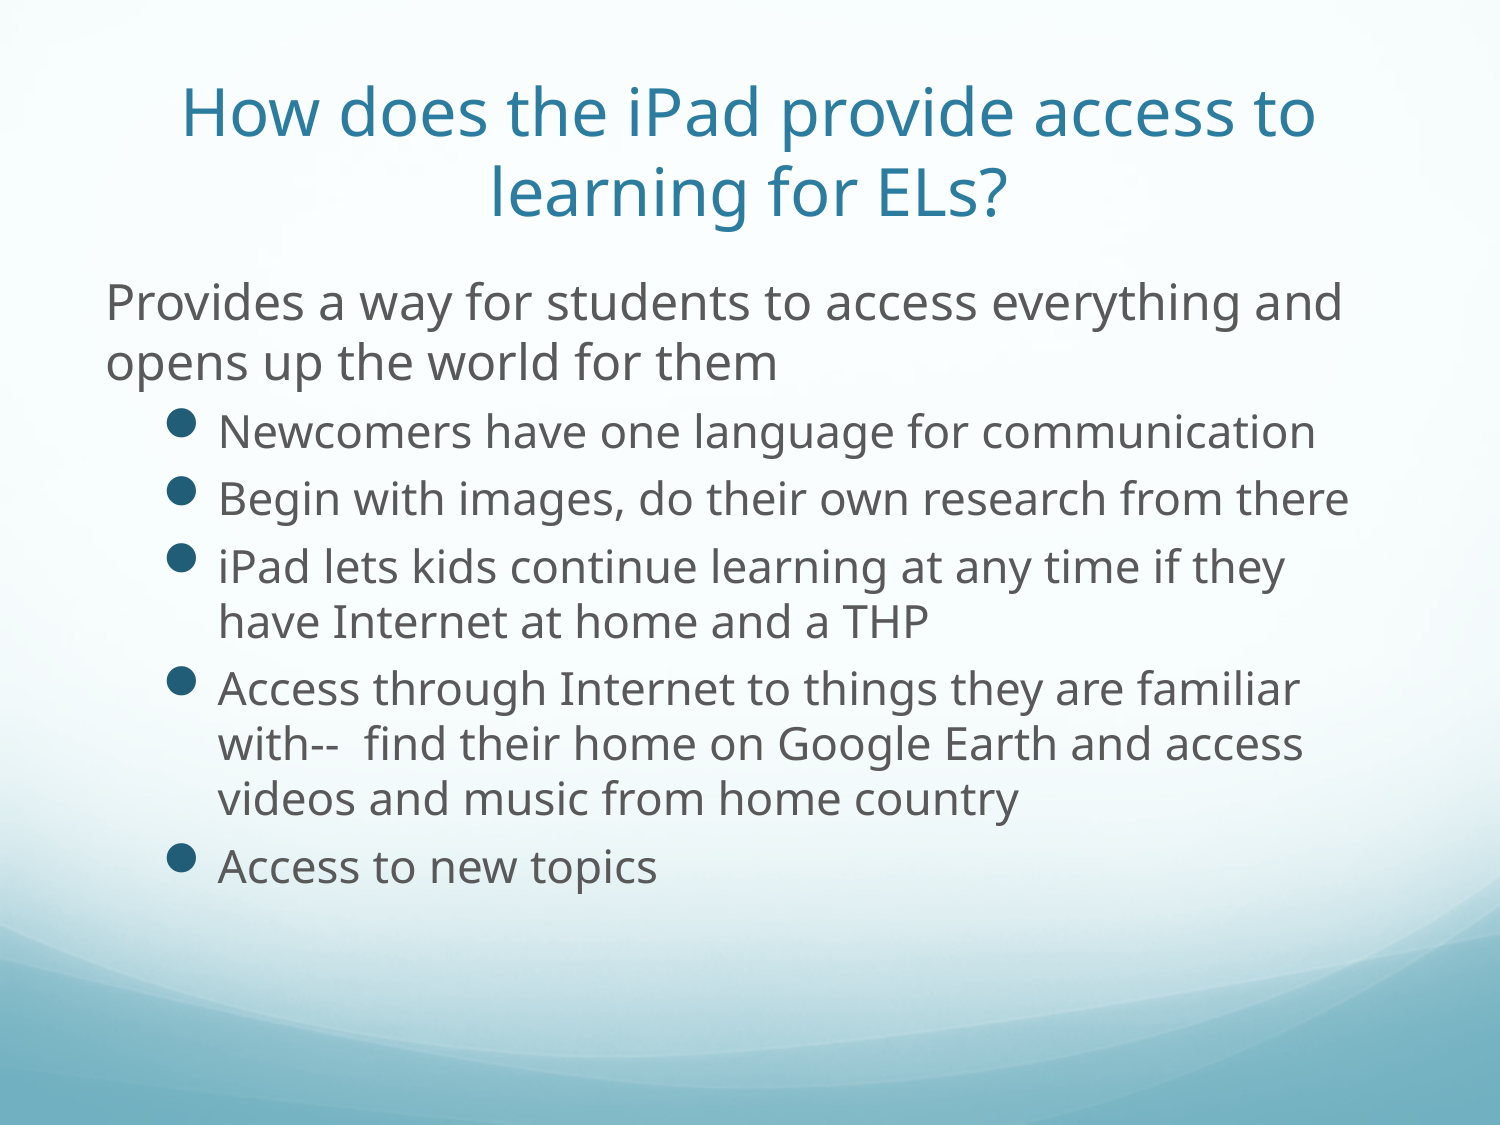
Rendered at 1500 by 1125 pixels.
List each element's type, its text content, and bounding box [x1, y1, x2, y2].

list Provides a way for students to access everything and opens up the world for them Newcomers have one language for communication Begin with images, do their own research from there iPad lets kids continue learning at any time if they have Internet at home and a THP Access through Internet to things they are familiar with-- find their home on Google Earth and access videos and music from home country Access to new topics [90, 262, 1410, 975]
title How does the iPad provide access to learning for ELs? [90, 17, 1410, 237]
